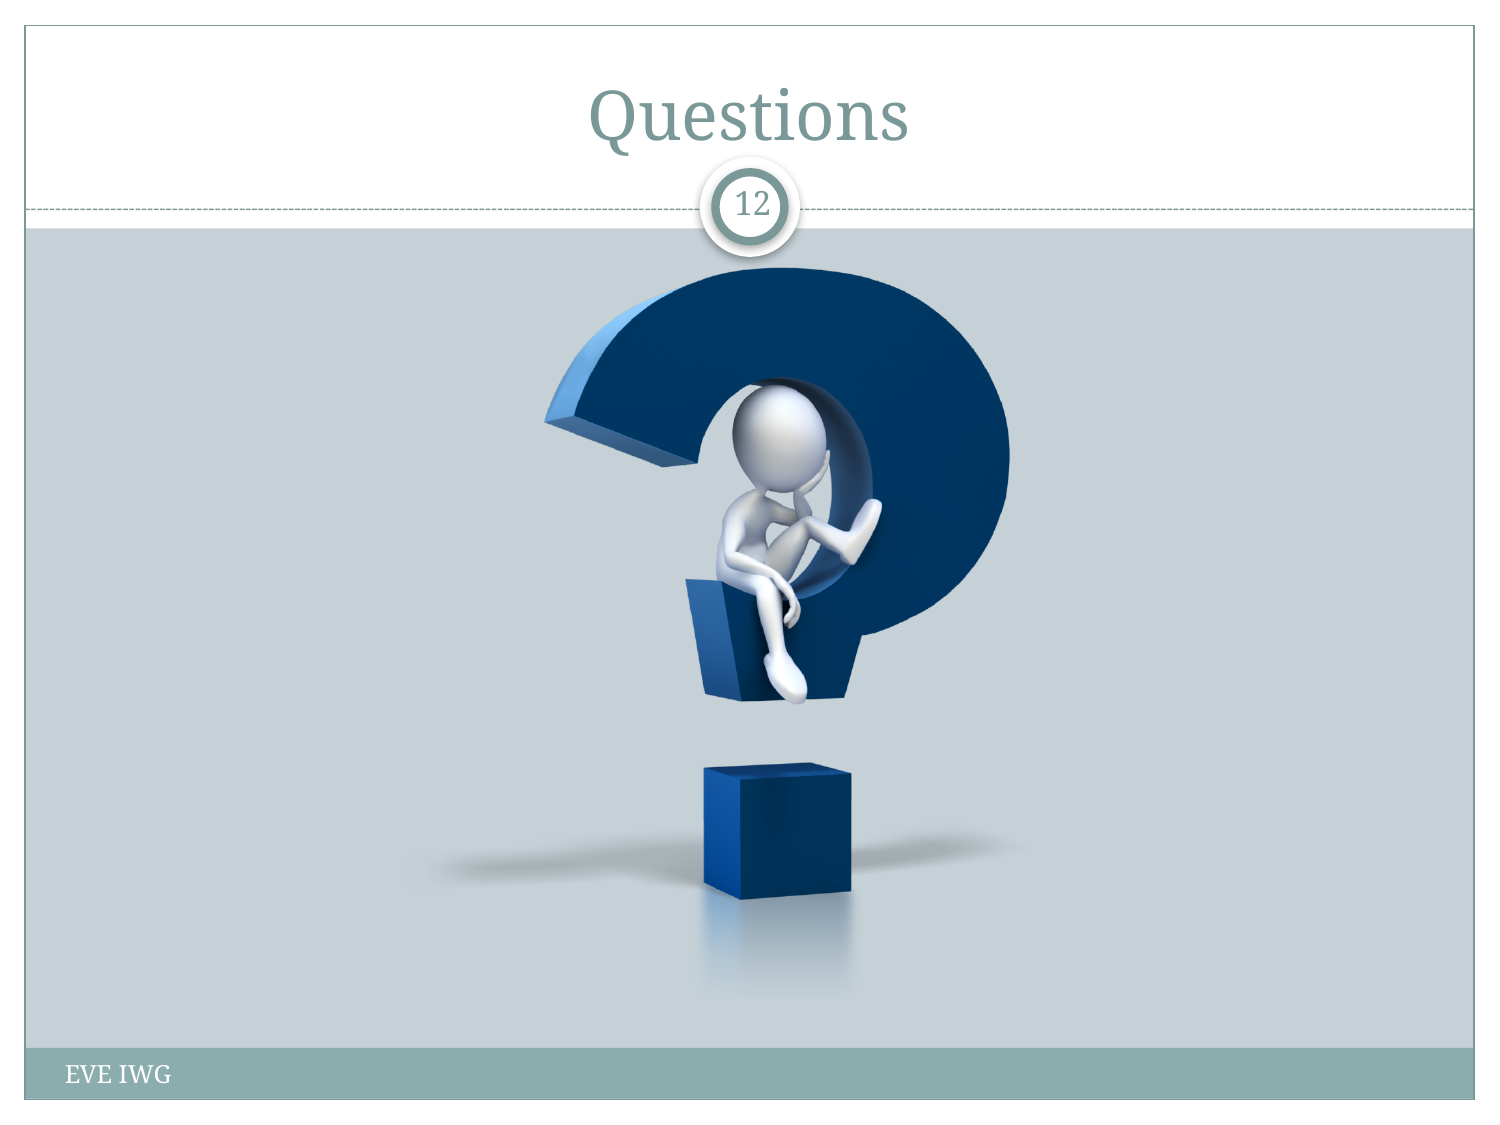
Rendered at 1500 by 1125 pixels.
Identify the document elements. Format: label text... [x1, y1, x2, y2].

slide_number 12 [715, 168, 791, 241]
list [395, 250, 1099, 1001]
footer EVE IWG [50, 1051, 638, 1112]
title Questions [49, 37, 1450, 162]
